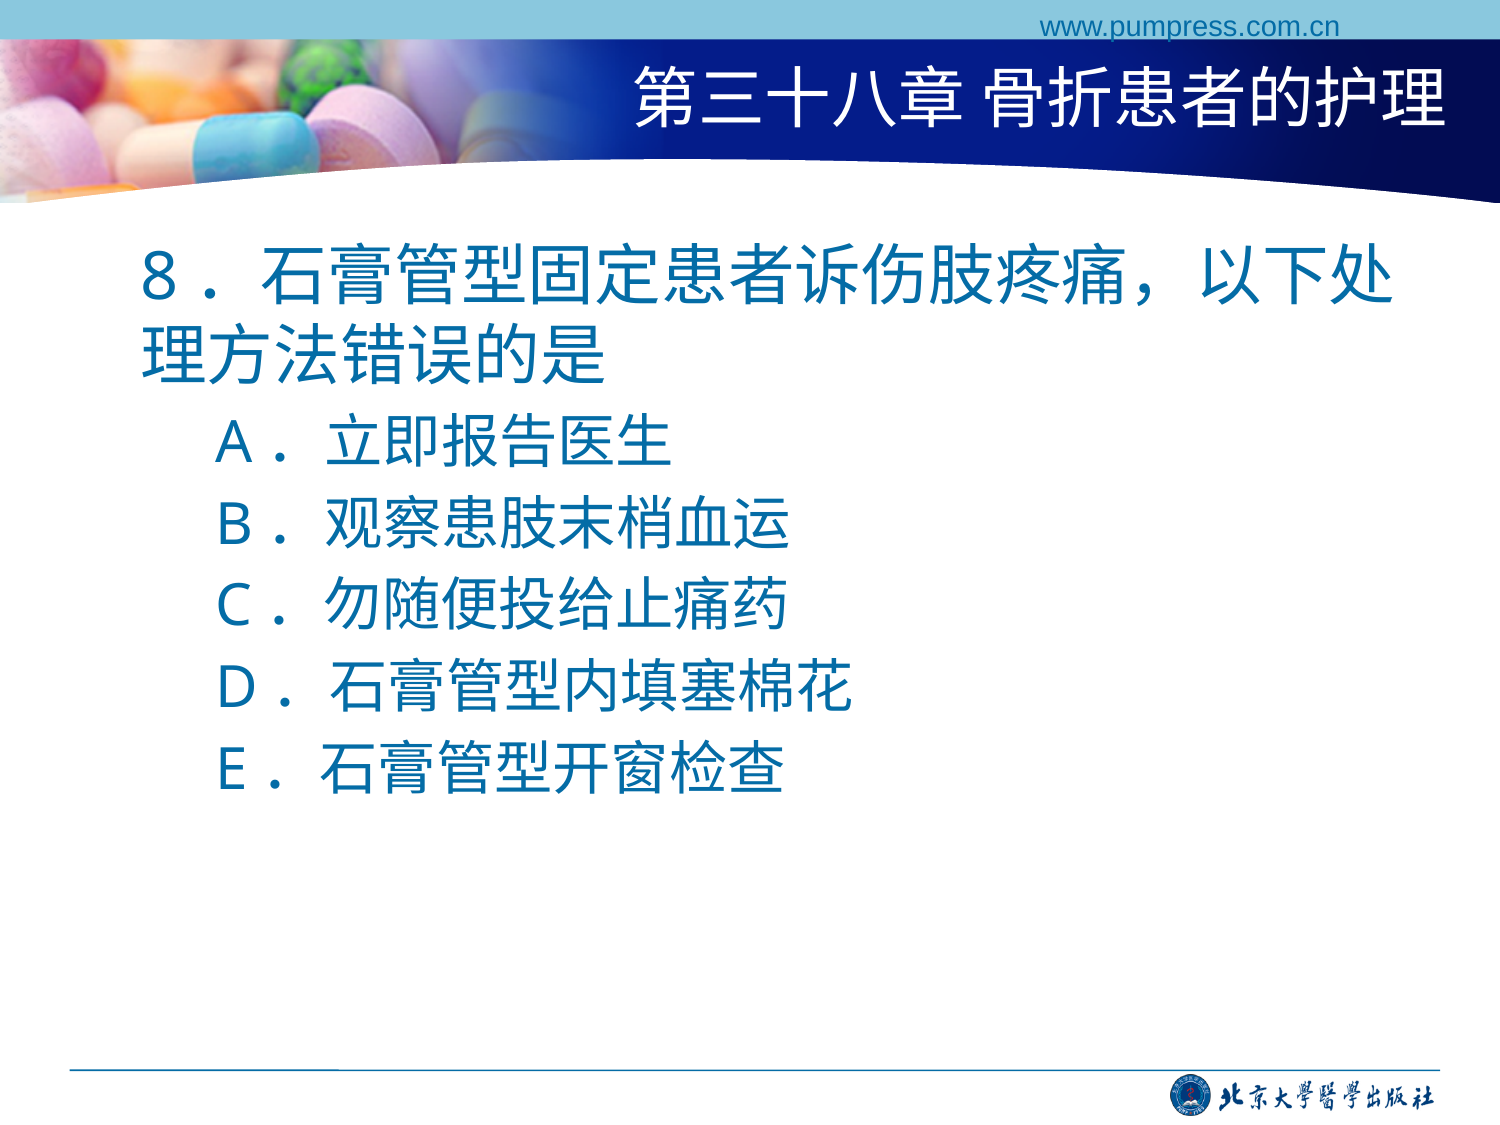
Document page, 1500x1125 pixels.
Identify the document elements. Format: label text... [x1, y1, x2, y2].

title 第三十八章 骨折患者的护理 [137, 49, 1463, 143]
list 8．石膏管型固定患者诉伤肢疼痛，以下处理方法错误的是 A．立即报告医生 B．观察患肢末梢血运 C．勿随便投给止痛药 D．石膏管型内填塞棉花 E．石膏管型开窗检查 [49, 224, 1463, 1026]
slide_number www.pumpress.com.cn [1025, 0, 1463, 38]
picture [1170, 1074, 1436, 1118]
picture [0, 40, 1500, 203]
